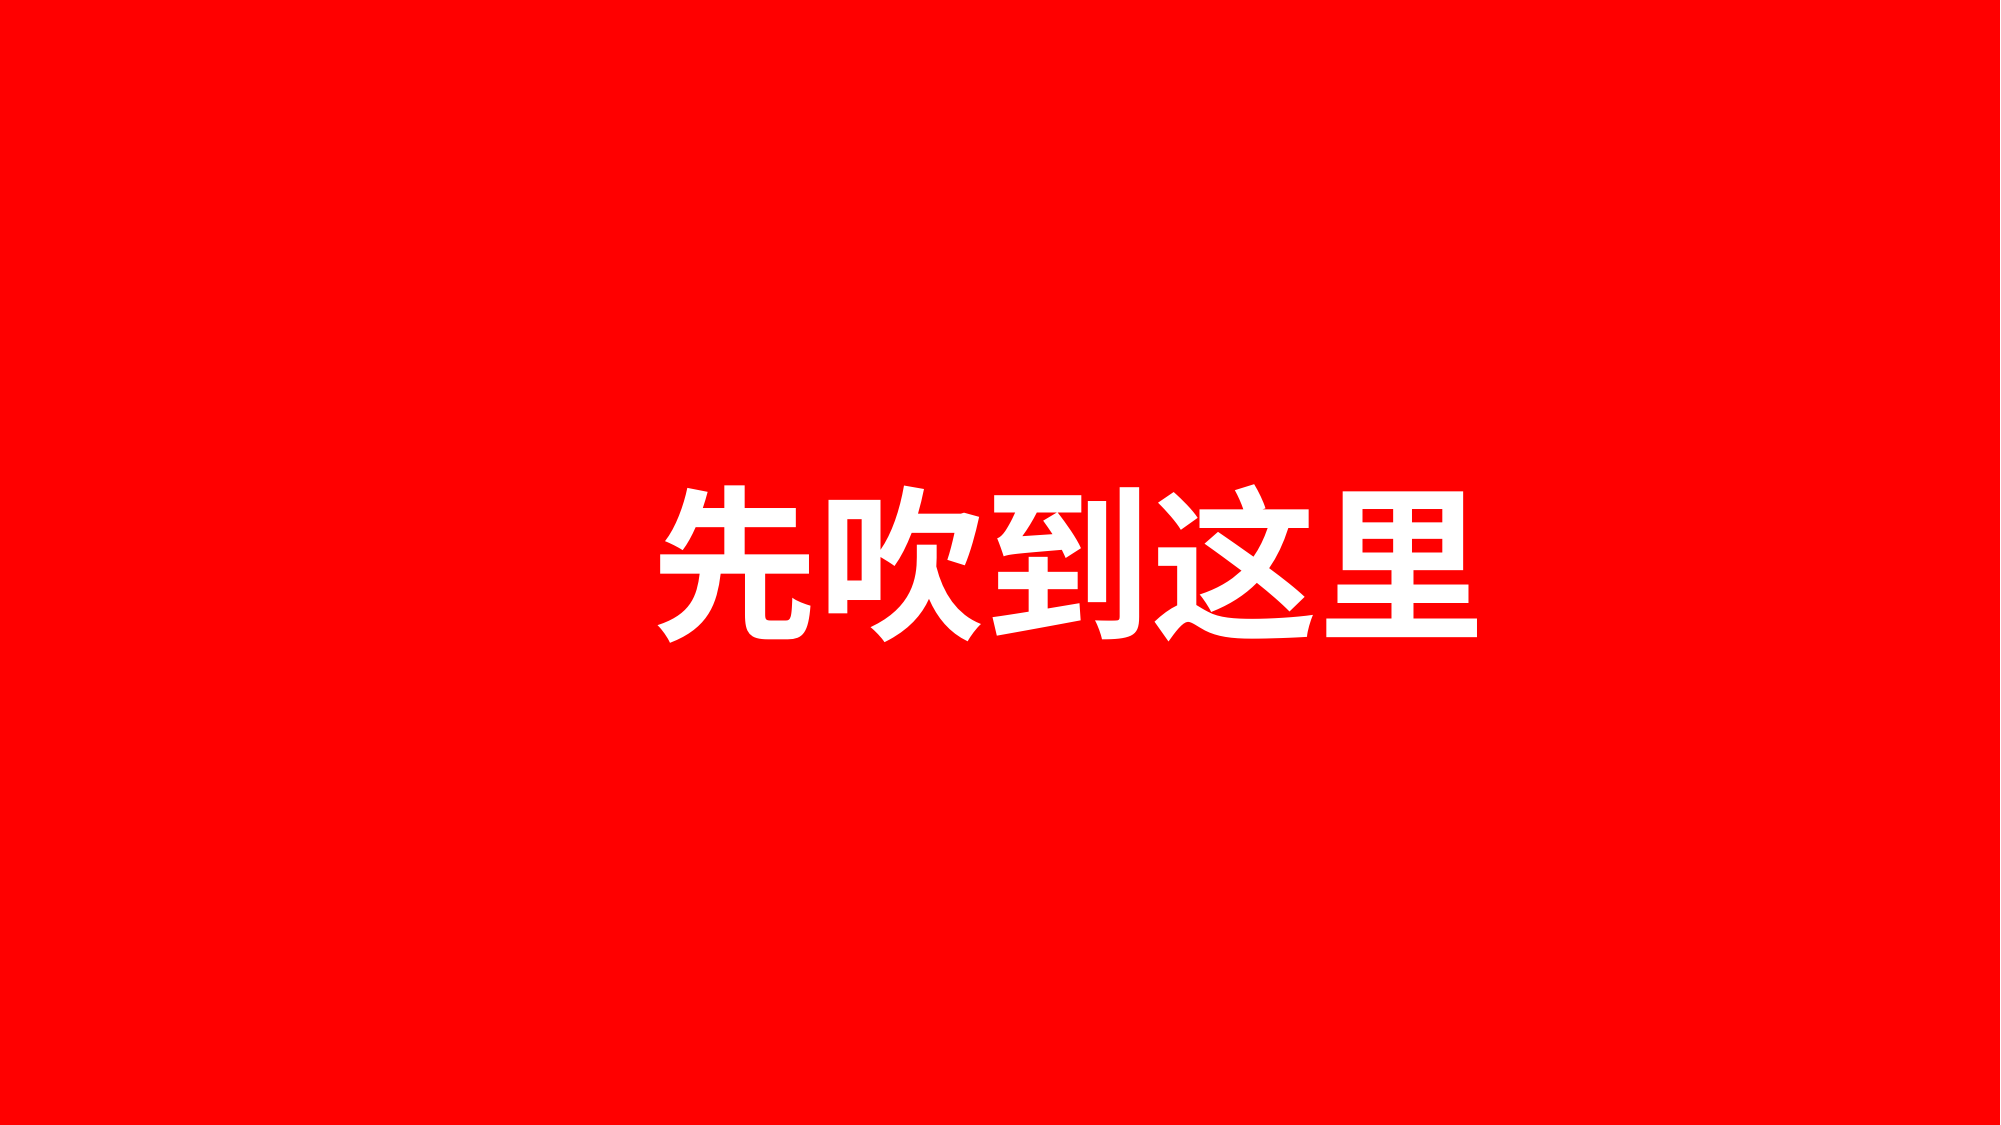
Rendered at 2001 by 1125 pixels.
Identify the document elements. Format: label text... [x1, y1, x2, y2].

text_box 先吹到这里 [636, 453, 1547, 669]
